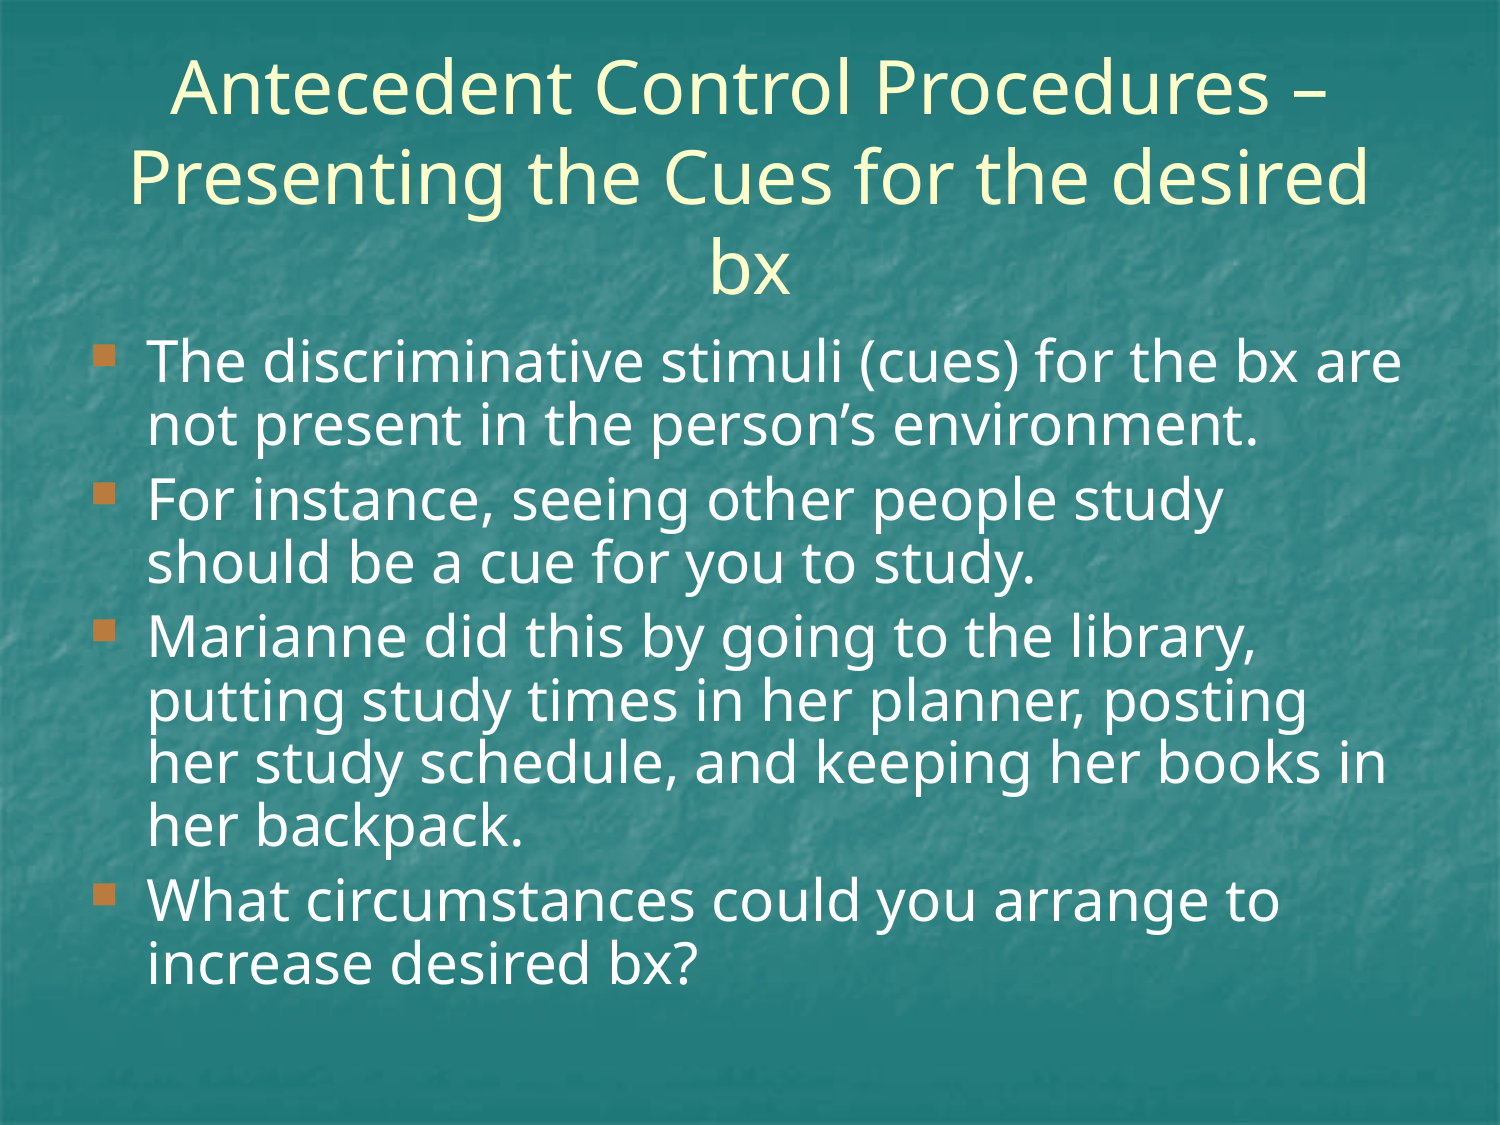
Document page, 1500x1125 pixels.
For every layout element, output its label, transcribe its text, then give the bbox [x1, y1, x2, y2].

list The discriminative stimuli (cues) for the bx are not present in the person’s environment. For instance, seeing other people study should be a cue for you to study. Marianne did this by going to the library, putting study times in her planner, posting her study schedule, and keeping her books in her backpack. What circumstances could you arrange to increase desired bx? [74, 324, 1426, 1001]
title Antecedent Control Procedures – Presenting the Cues for the desired bx [74, 62, 1426, 288]
